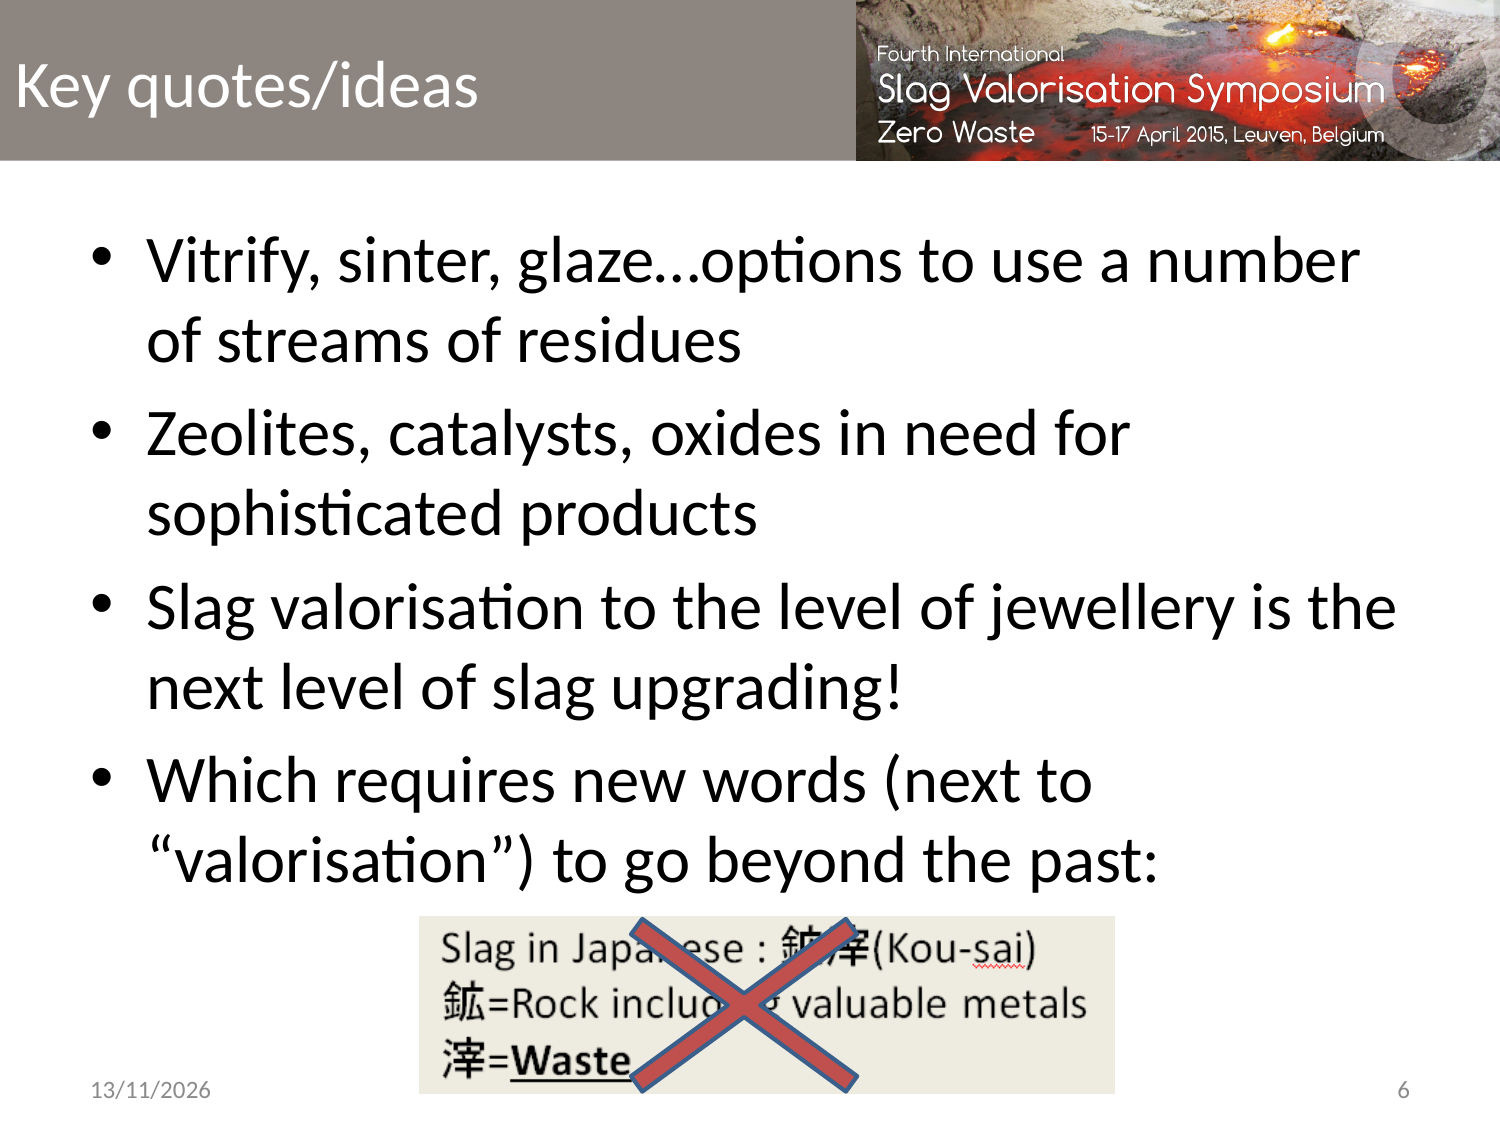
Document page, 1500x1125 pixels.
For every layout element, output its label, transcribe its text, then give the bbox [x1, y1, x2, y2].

list Vitrify, sinter, glaze…options to use a number of streams of residues Zeolites, catalysts, oxides in need for sophisticated products Slag valorisation to the level of jewellery is the next level of slag upgrading! Which requires new words (next to “valorisation”) to go beyond the past: [75, 208, 1425, 1047]
picture [857, 0, 1500, 161]
picture [418, 916, 1116, 1094]
title Key quotes/ideas [0, 0, 857, 161]
slide_number 6 [1074, 1058, 1425, 1119]
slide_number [75, 1058, 425, 1119]
